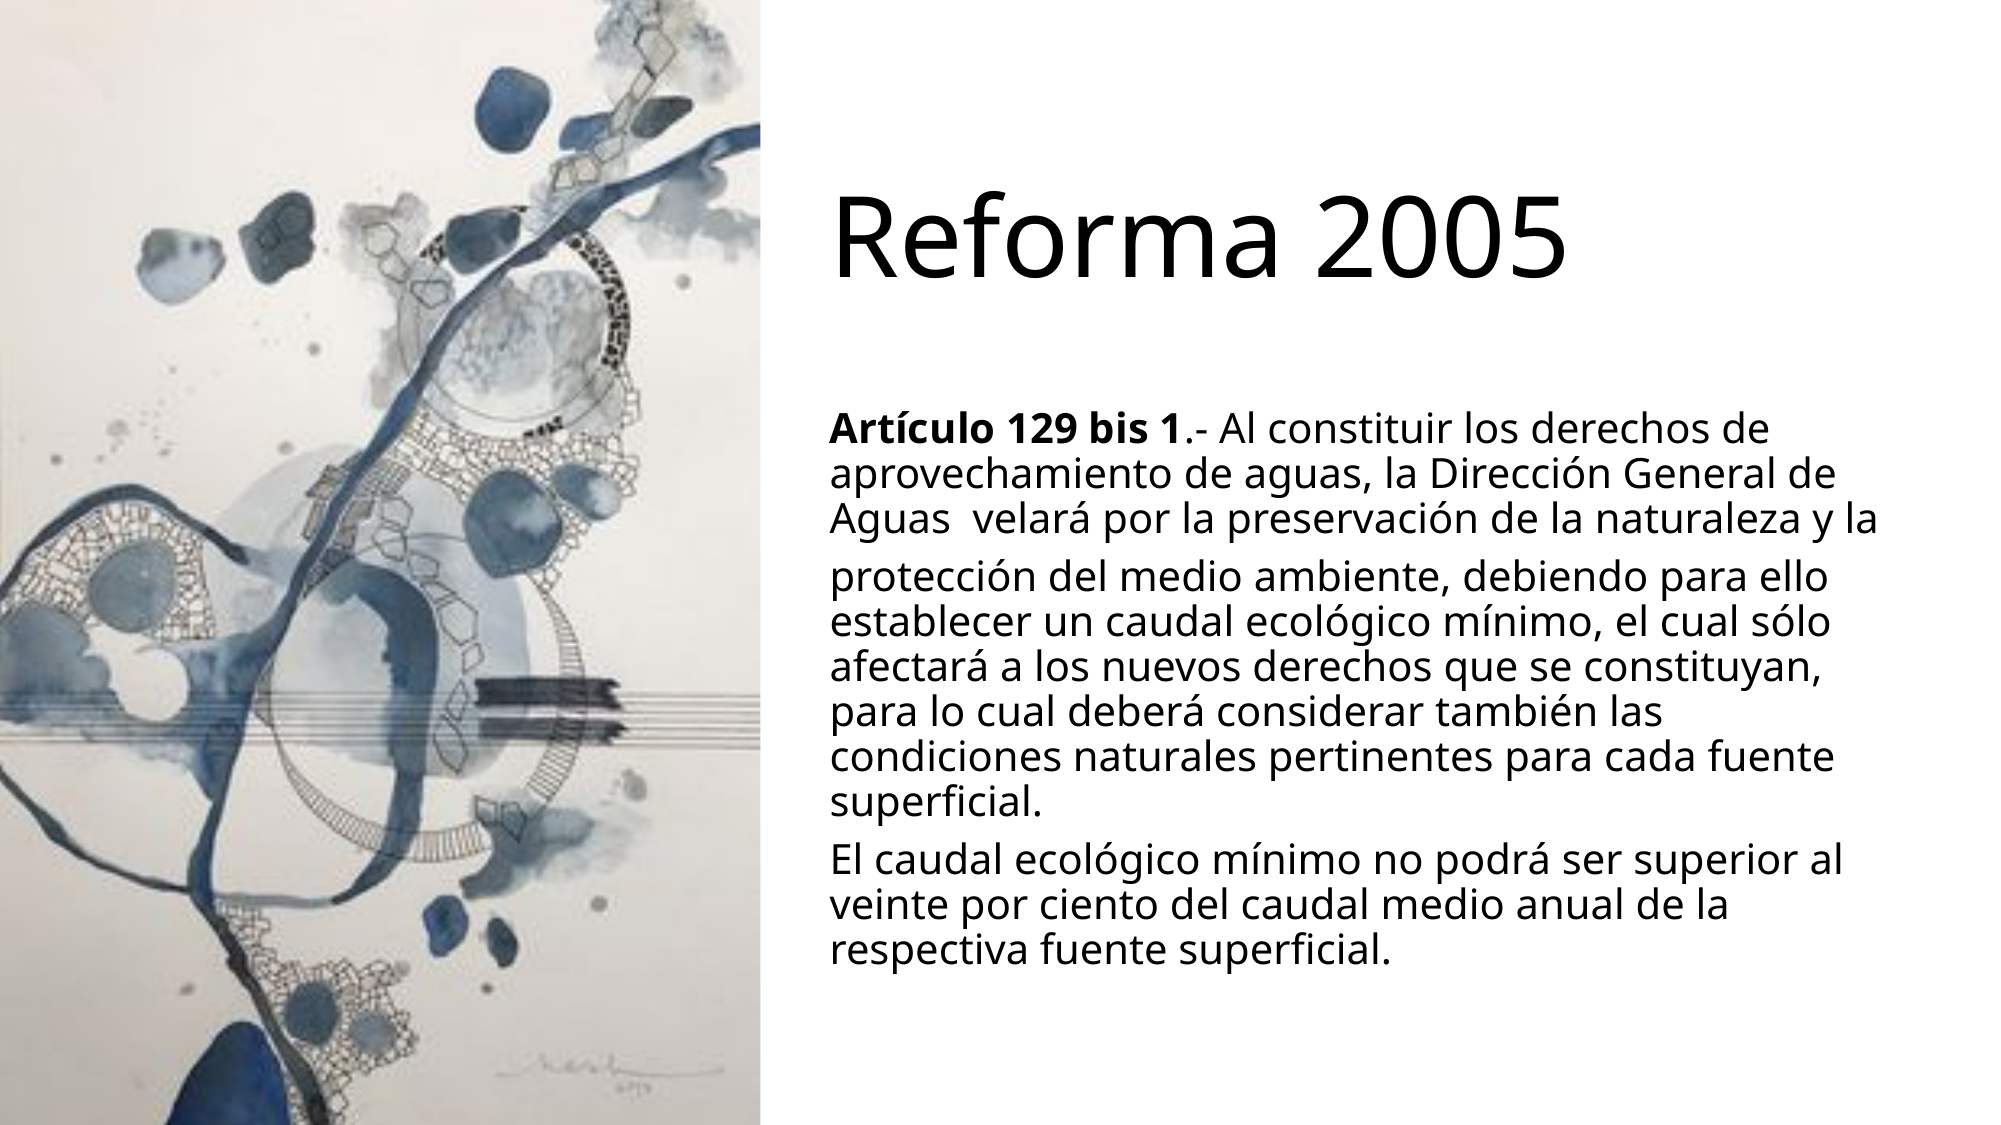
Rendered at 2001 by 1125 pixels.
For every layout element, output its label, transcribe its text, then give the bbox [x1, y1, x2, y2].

list Artículo 129 bis 1.- Al constituir los derechos de aprovechamiento de aguas, la Dirección General de Aguas velará por la preservación de la naturaleza y la protección del medio ambiente, debiendo para ello establecer un caudal ecológico mínimo, el cual sólo afectará a los nuevos derechos que se constituyan, para lo cual deberá considerar también las condiciones naturales pertinentes para cada fuente superficial. El caudal ecológico mínimo no podrá ser superior al veinte por ciento del caudal medio anual de la respectiva fuente superficial. [814, 399, 1895, 1021]
title Reforma 2005 [814, 103, 1895, 379]
picture [0, 0, 761, 1125]
